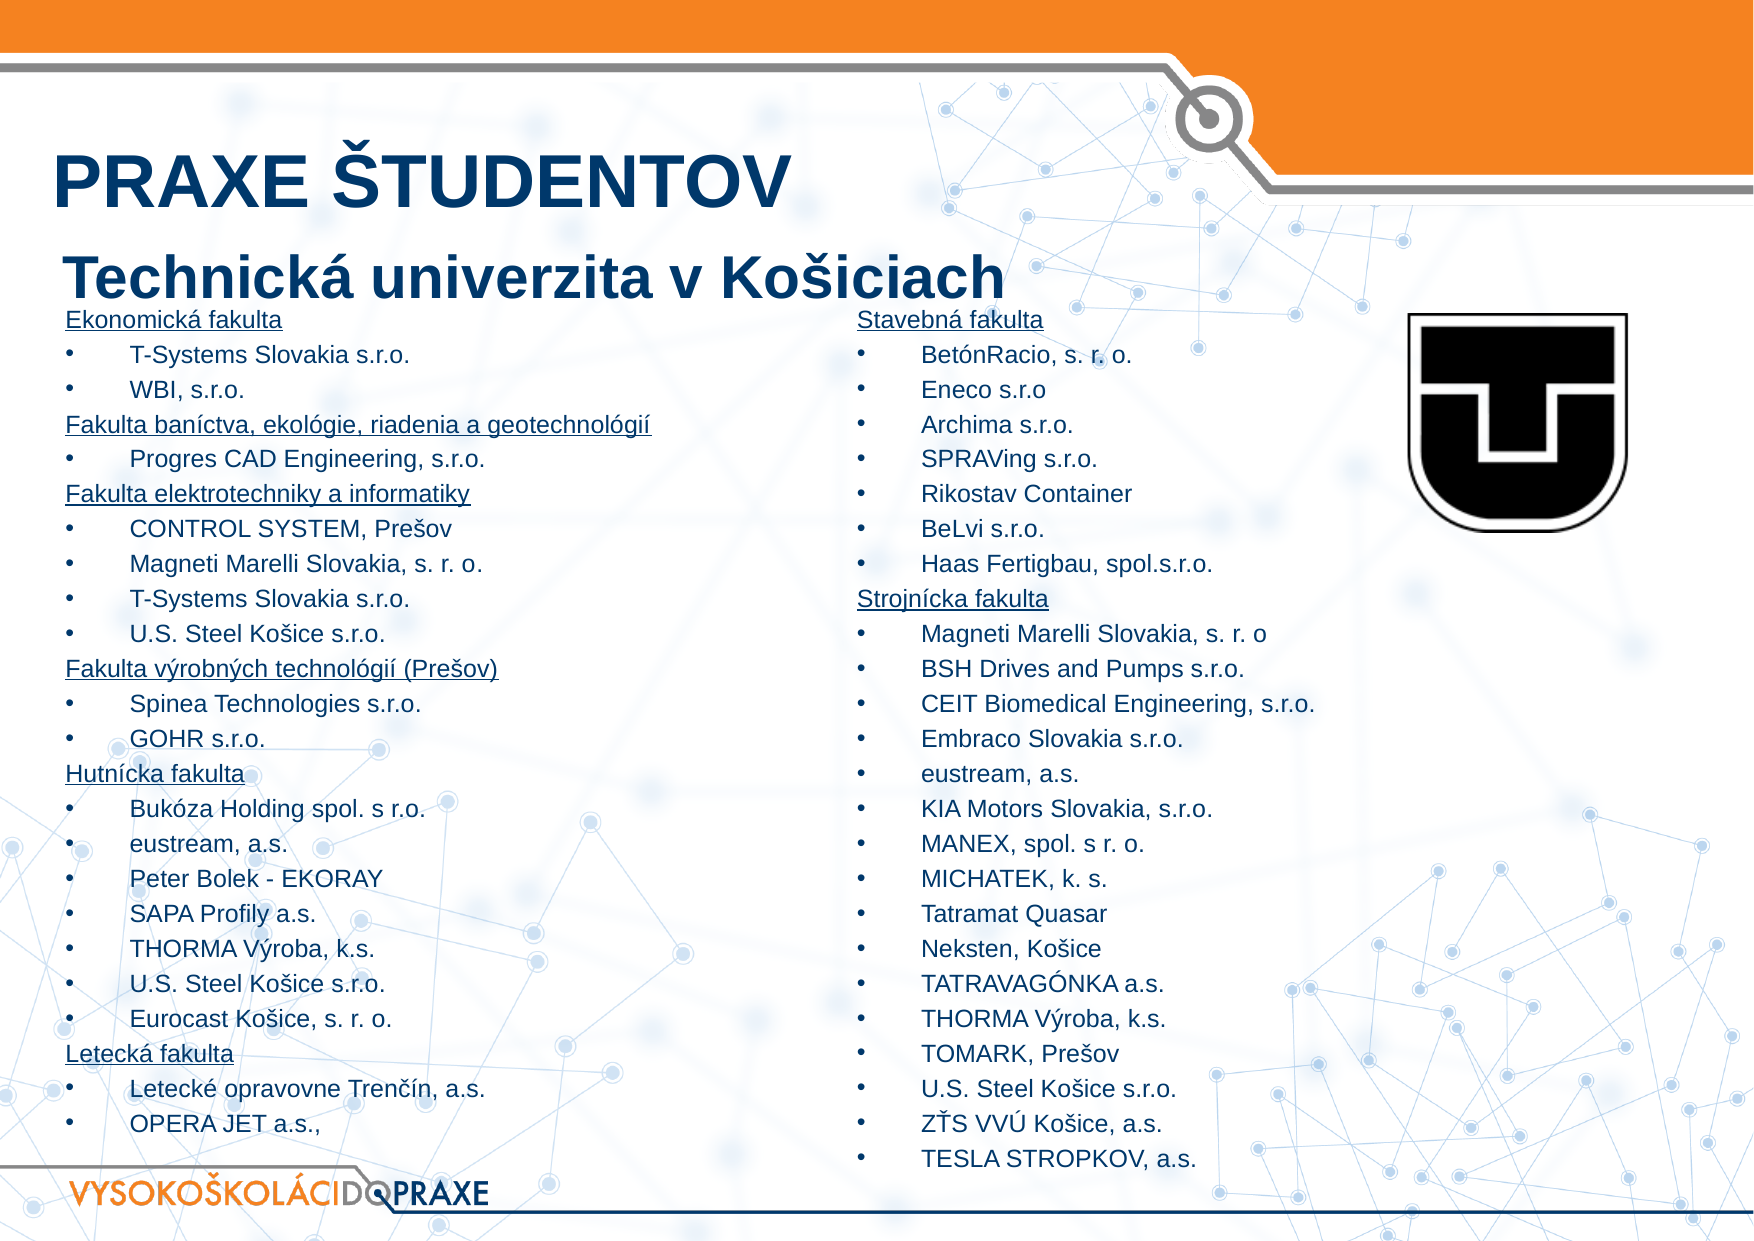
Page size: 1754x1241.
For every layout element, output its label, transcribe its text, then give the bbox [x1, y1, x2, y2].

list Ekonomická fakulta T-Systems Slovakia s.r.o. WBI, s.r.o. Fakulta baníctva, ekológie, riadenia a geotechnológií Progres CAD Engineering, s.r.o. Fakulta elektrotechniky a informatiky CONTROL SYSTEM, Prešov Magneti Marelli Slovakia, s. r. o. T-Systems Slovakia s.r.o. U.S. Steel Košice s.r.o. Fakulta výrobných technológií (Prešov) Spinea Technologies s.r.o. GOHR s.r.o. Hutnícka fakulta Bukóza Holding spol. s r.o. eustream, a.s. Peter Bolek - EKORAY SAPA Profily a.s. THORMA Výroba, k.s. U.S. Steel Košice s.r.o. Eurocast Košice, s. r. o. Letecká fakulta Letecké opravovne Trenčín, a.s. OPERA JET a.s., Stavebná fakulta BetónRacio, s. r. o. Eneco s.r.o Archima s.r.o. SPRAVing s.r.o. Rikostav Container BeLvi s.r.o. Haas Fertigbau, spol.s.r.o. Strojnícka fakulta Magneti Marelli Slovakia, s. r. o BSH Drives and Pumps s.r.o. CEIT Biomedical Engineering, s.r.o. Embraco Slovakia s.r.o. eustream, a.s. KIA Motors Slovakia, s.r.o. MANEX, spol. s r. o. MICHATEK, k. s. Tatramat Quasar Neksten, Košice TATRAVAGÓNKA a.s. THORMA Výroba, k.s. TOMARK, Prešov U.S. Steel Košice s.r.o. ZŤS VVÚ Košice, a.s. TESLA STROPKOV, a.s. [48, 294, 1666, 1186]
text_box Technická univerzita v Košiciach [47, 257, 1023, 318]
picture [0, 0, 1754, 1241]
title Praxe študentov [35, 97, 1234, 257]
